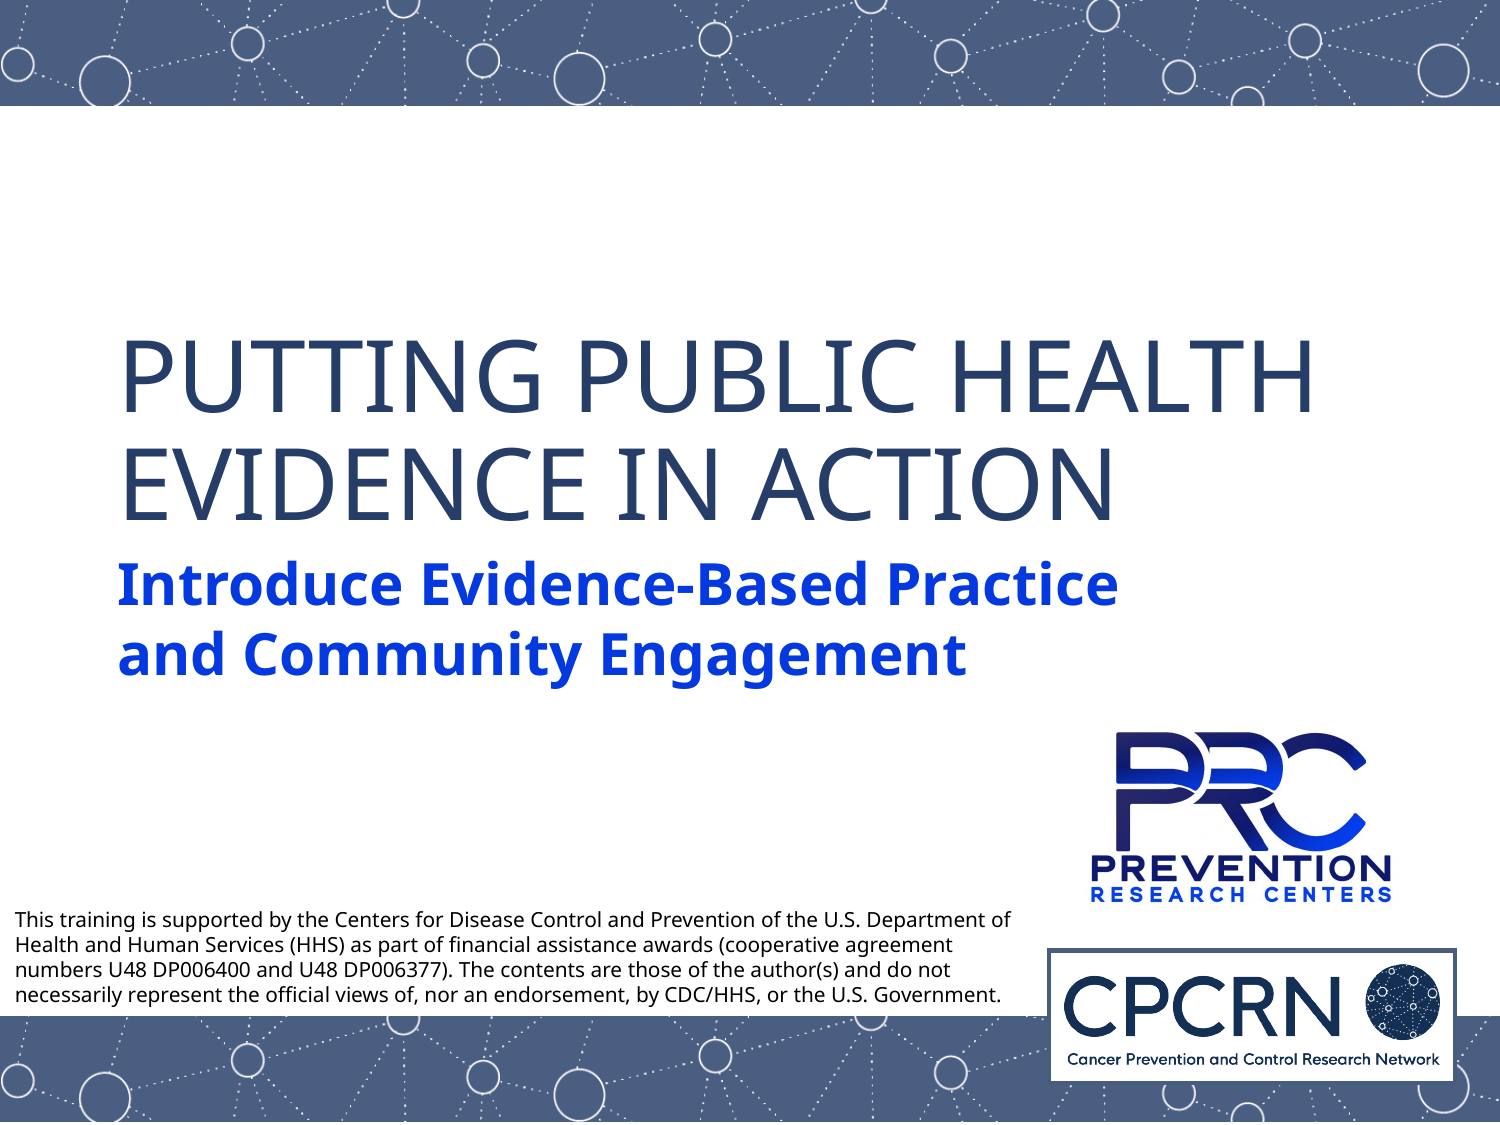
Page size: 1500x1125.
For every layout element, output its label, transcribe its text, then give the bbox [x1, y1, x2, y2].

text_box This training is supported by the Centers for Disease Control and Prevention of the U.S. Department of Health and Human Services (HHS) as part of financial assistance awards (cooperative agreement numbers U48 DP006400 and U48 DP006377). The contents are those of the author(s) and do not necessarily represent the official views of, nor an endorsement, by CDC/HHS, or the U.S. Government. [0, 899, 1049, 1015]
picture [0, 0, 1500, 106]
title PUTTING PUBLIC HEALTH EVIDENCE IN ACTION [102, 182, 1454, 550]
picture [1084, 727, 1398, 908]
text_box Introduce Evidence-Based Practice and Community Engagement [102, 539, 1245, 695]
picture [1064, 964, 1440, 1065]
picture [0, 1016, 1500, 1122]
